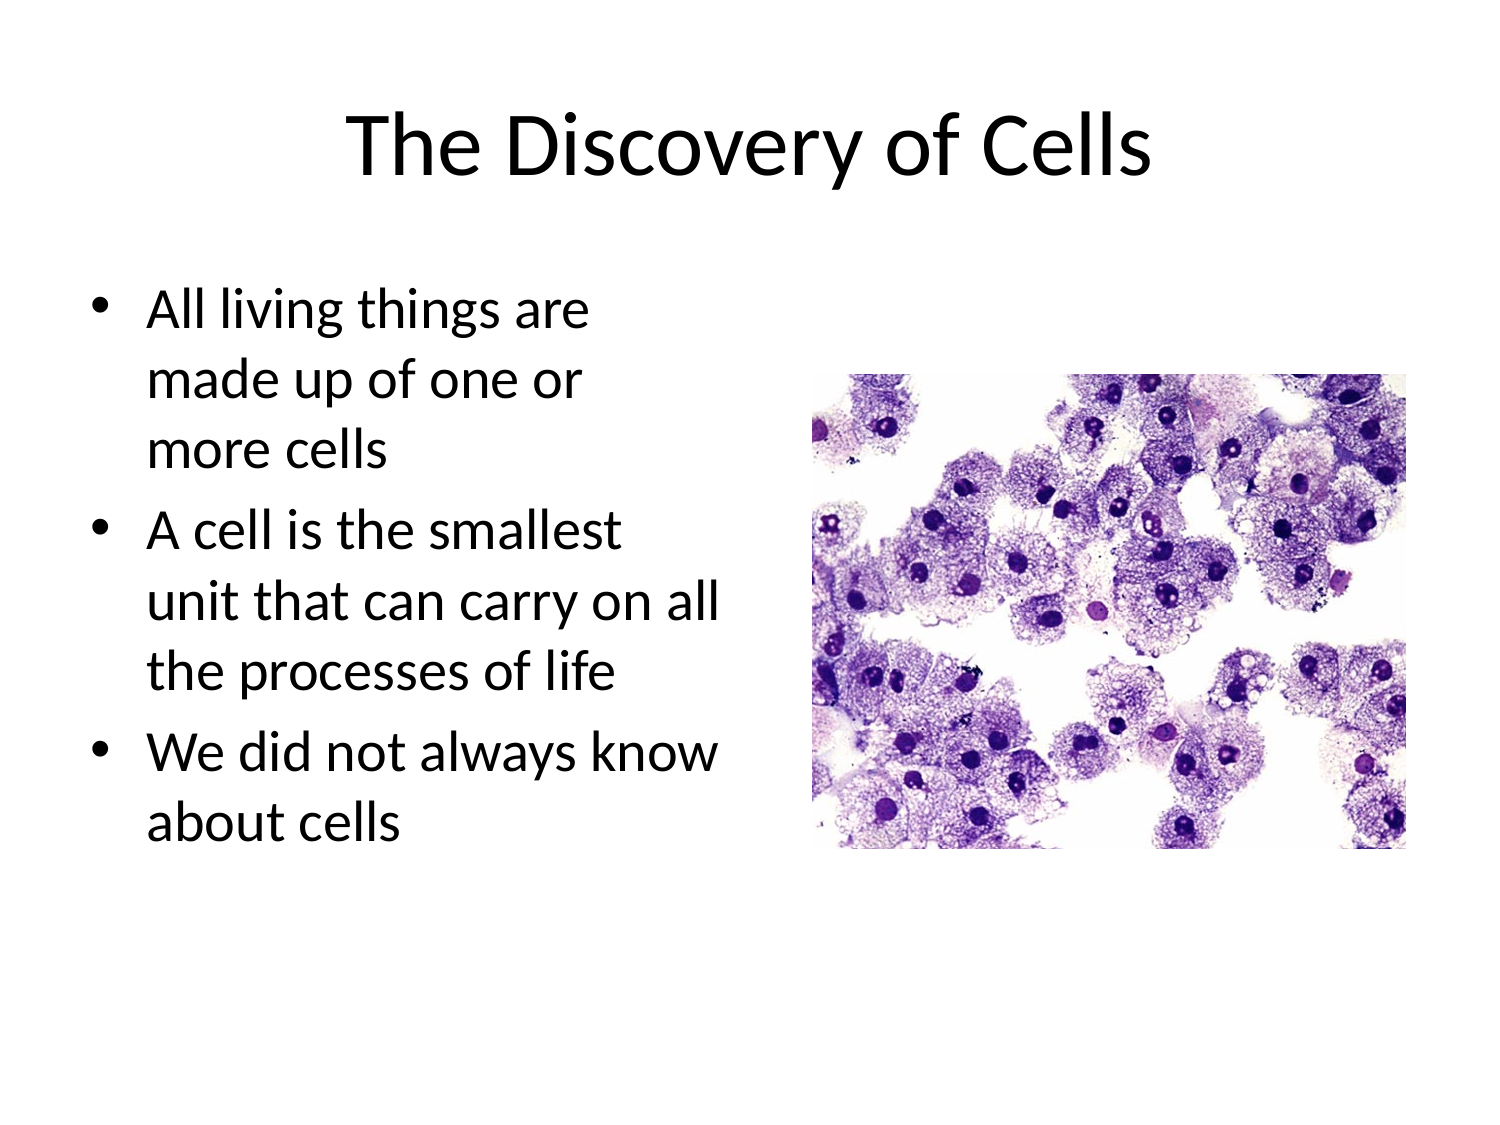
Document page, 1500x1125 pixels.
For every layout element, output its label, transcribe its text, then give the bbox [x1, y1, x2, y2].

title The Discovery of Cells [75, 45, 1425, 233]
list All living things are made up of one or more cells A cell is the smallest unit that can carry on all the processes of life We did not always know about cells [75, 262, 738, 1005]
picture [812, 374, 1406, 849]
